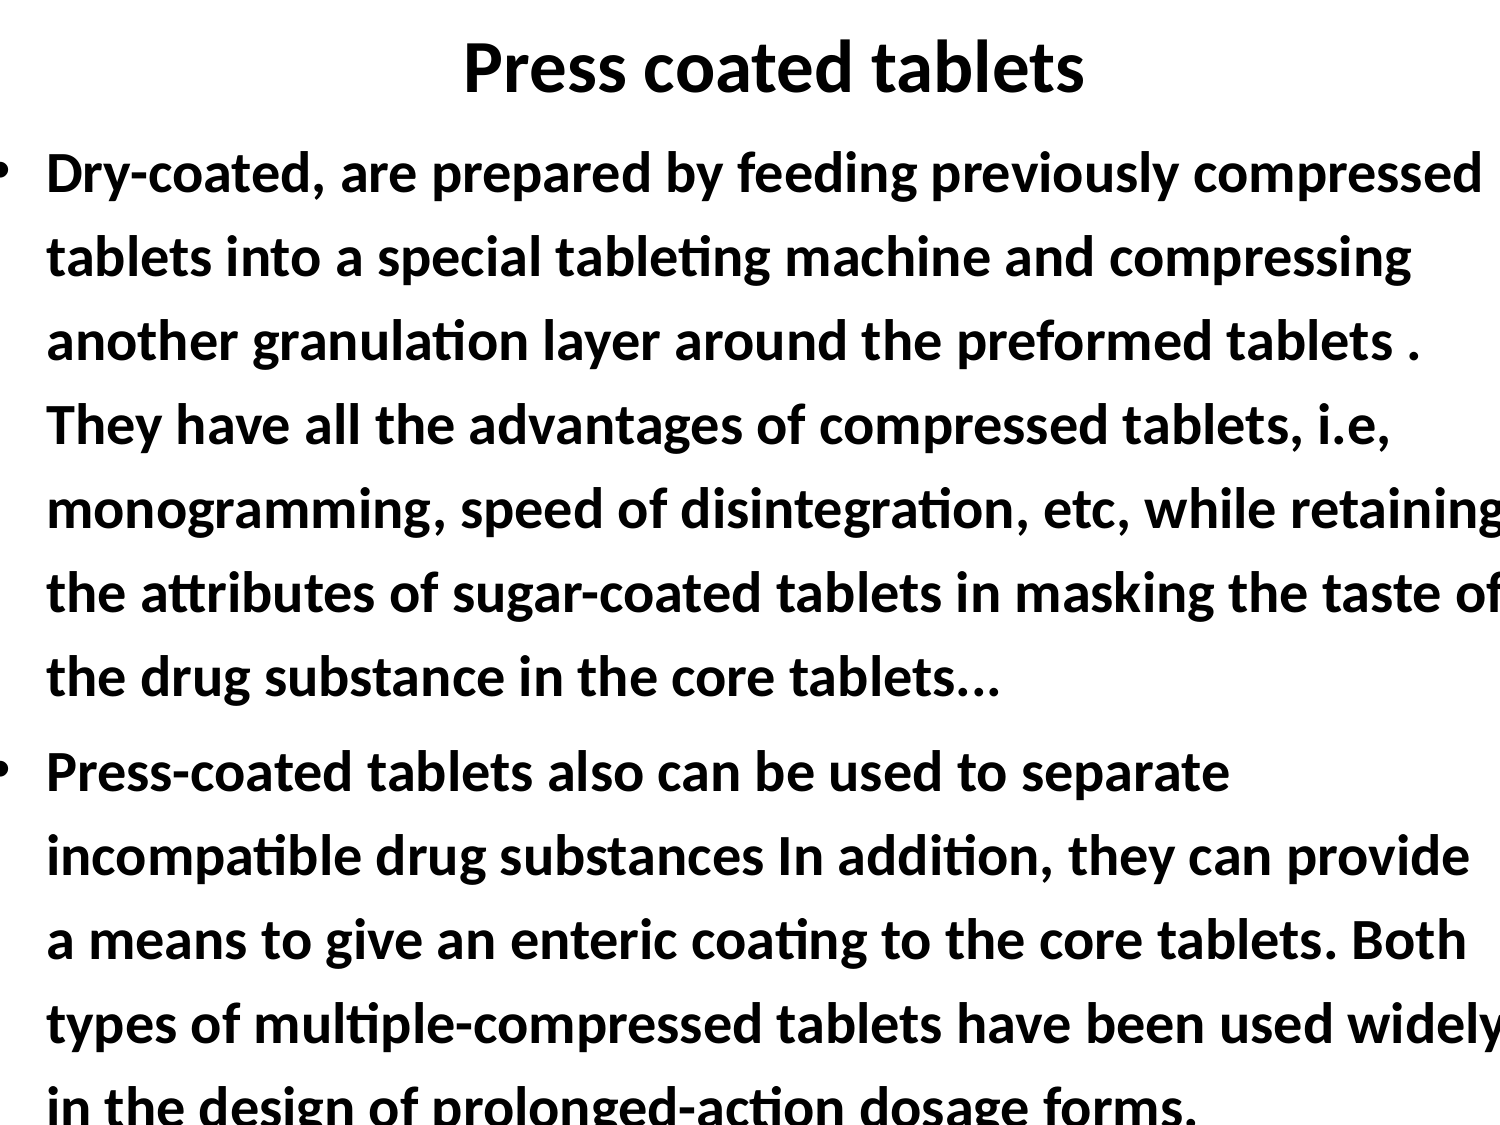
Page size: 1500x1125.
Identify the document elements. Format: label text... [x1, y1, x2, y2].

title Press coated tablets [399, 0, 1150, 112]
list Dry-coated, are prepared by feeding previously compressed tablets into a special tableting machine and compressing another granulation layer around the preformed tablets . They have all the advantages of compressed tablets, i.e, monogramming, speed of disintegration, etc, while retaining the attributes of sugar-coated tablets in masking the taste of the drug substance in the core tablets... Press-coated tablets also can be used to separate incompatible drug substances In addition, they can provide a means to give an enteric coating to the core tablets. Both types of multiple-compressed tablets have been used widely in the design of prolonged-action dosage forms. [0, 112, 1500, 1088]
